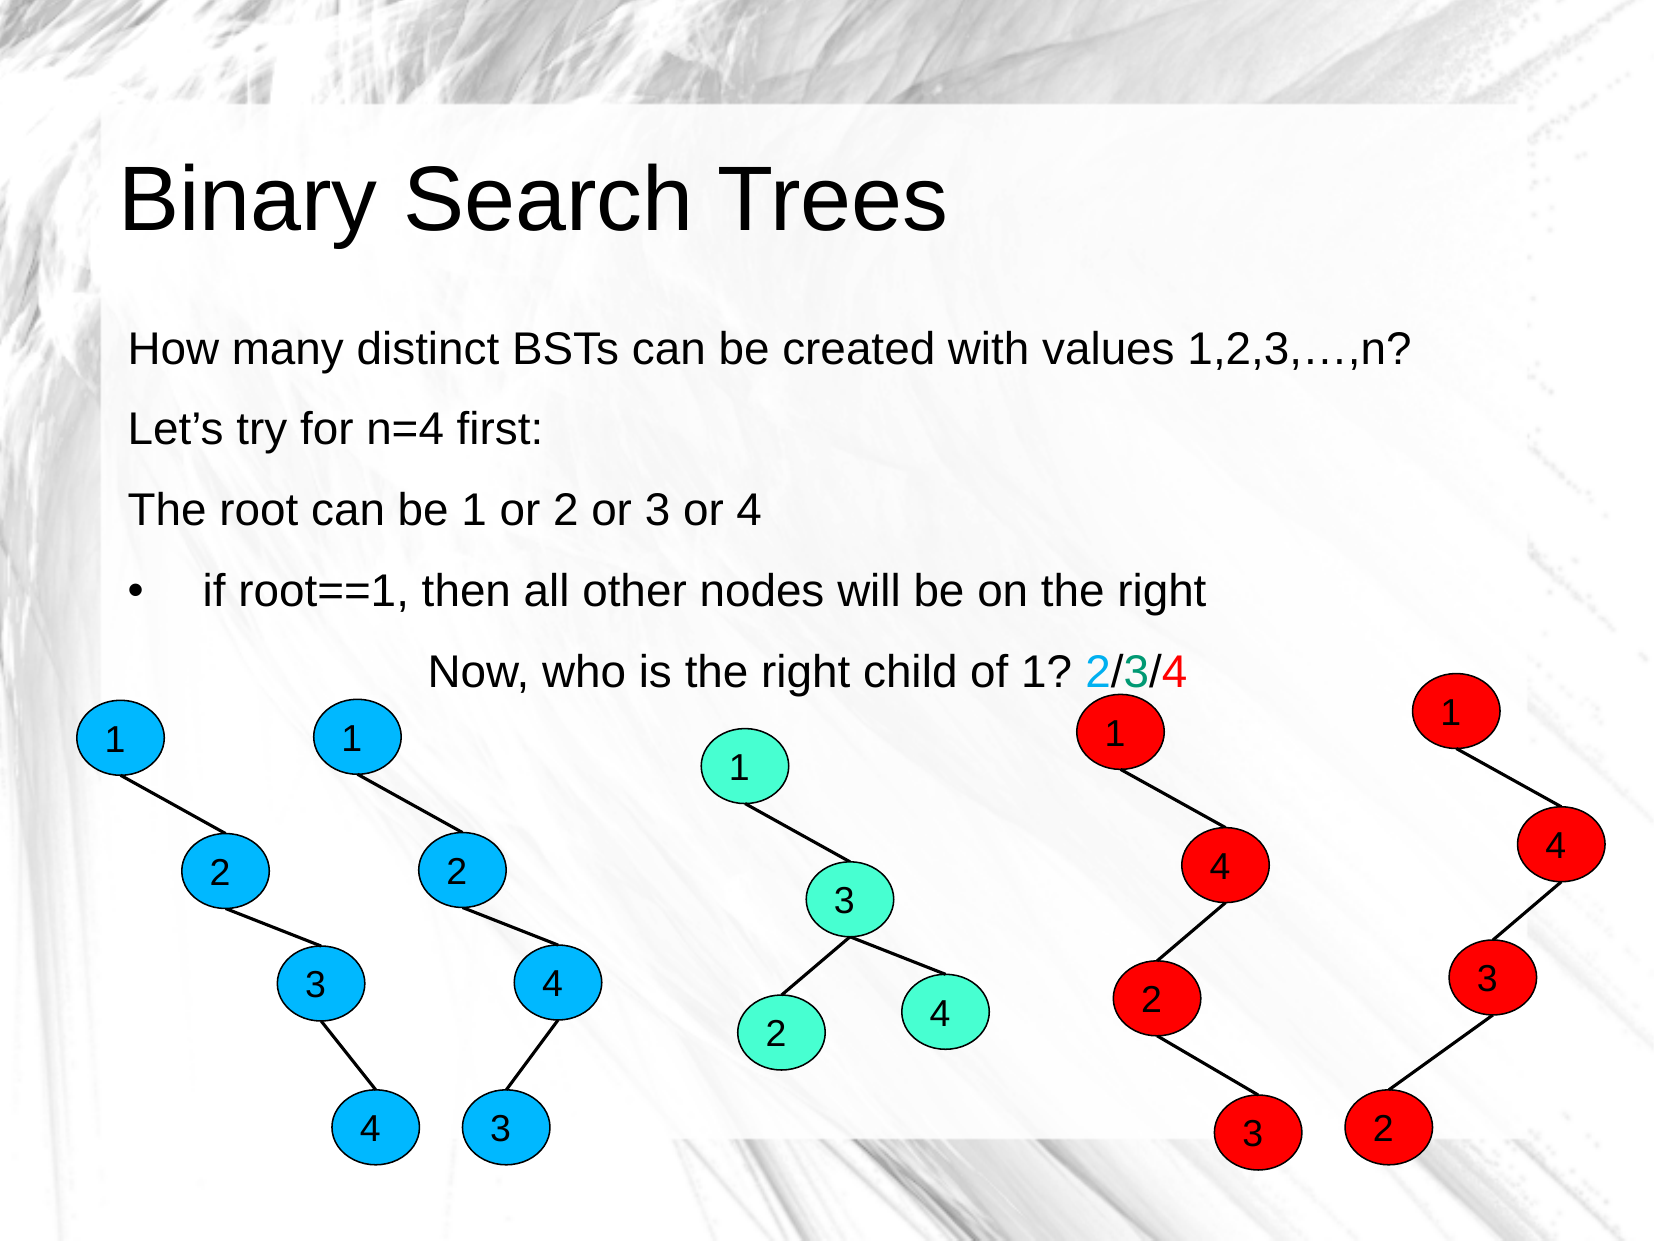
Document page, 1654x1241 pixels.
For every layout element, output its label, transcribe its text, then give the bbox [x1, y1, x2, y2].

picture [0, 0, 1654, 1241]
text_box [850, 936, 946, 975]
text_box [1157, 1035, 1259, 1095]
text_box 4 [331, 1089, 420, 1165]
text_box 2 [1345, 1089, 1433, 1165]
text_box 1 [701, 728, 789, 804]
text_box 1 [313, 699, 402, 775]
text_box 1 [1412, 673, 1501, 749]
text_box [225, 908, 322, 947]
text_box 2 [1113, 960, 1201, 1036]
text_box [744, 803, 850, 862]
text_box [781, 936, 850, 995]
text_box 3 [462, 1089, 550, 1165]
text_box 1 [1076, 694, 1165, 770]
text_box 4 [1517, 806, 1606, 882]
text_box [462, 907, 558, 946]
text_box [506, 1019, 559, 1090]
text_box 3 [277, 946, 365, 1021]
text_box 3 [1449, 940, 1537, 1015]
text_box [321, 1021, 376, 1090]
text_box 1 [76, 700, 165, 776]
title Binary Search Trees [118, 93, 1506, 299]
text_box 3 [1214, 1095, 1302, 1171]
text_box 4 [1181, 827, 1270, 903]
text_box 2 [181, 833, 270, 909]
text_box 2 [737, 995, 826, 1071]
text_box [1388, 1015, 1493, 1090]
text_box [1456, 748, 1562, 807]
text_box 2 [418, 832, 507, 908]
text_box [1120, 769, 1226, 828]
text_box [120, 775, 226, 834]
list How many distinct BSTs can be created with values 1,2,3,…,n? Let’s try for n=4 first: The root can be 1 or 2 or 3 or 4 if root==1, then all other nodes will be on the right Now, who is the right child of 1? 2/3/4 [118, 319, 1571, 1109]
text_box 4 [901, 974, 990, 1050]
text_box 3 [806, 861, 894, 936]
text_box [1157, 902, 1226, 961]
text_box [1492, 881, 1562, 940]
text_box 4 [514, 945, 602, 1020]
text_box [357, 774, 463, 833]
